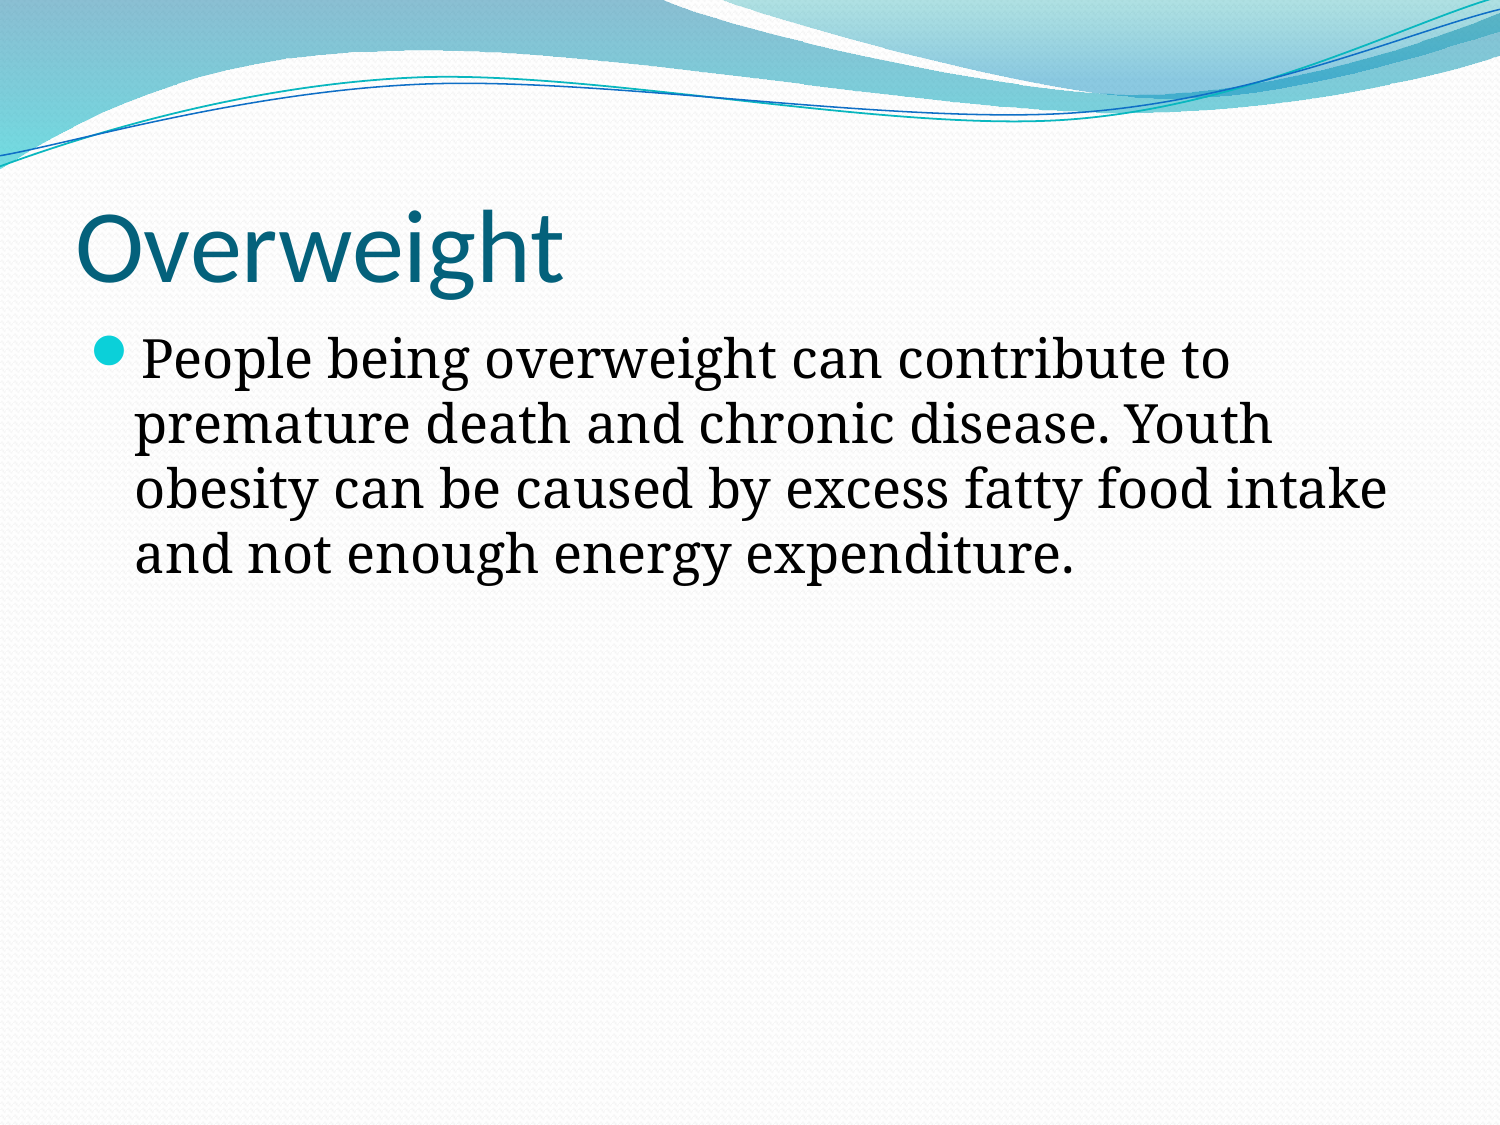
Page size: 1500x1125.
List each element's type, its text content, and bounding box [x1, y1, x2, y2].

list People being overweight can contribute to premature death and chronic disease. Youth obesity can be caused by excess fatty food intake and not enough energy expenditure. [75, 317, 1425, 1038]
title Overweight [75, 115, 1425, 303]
